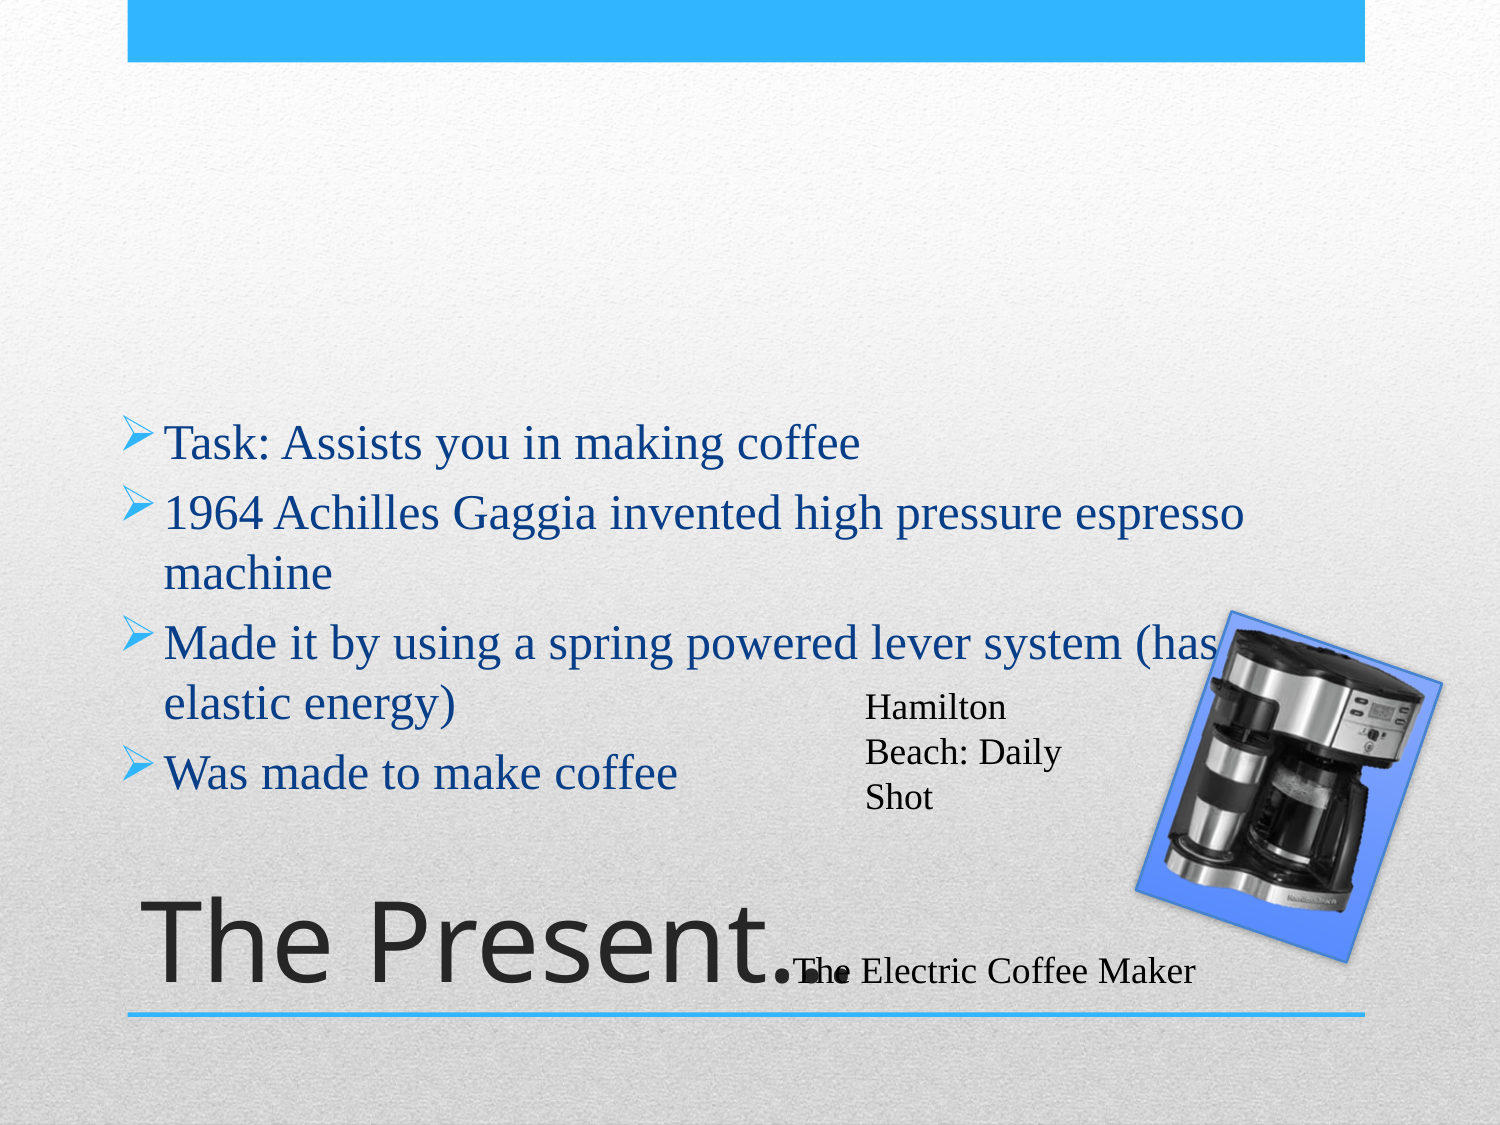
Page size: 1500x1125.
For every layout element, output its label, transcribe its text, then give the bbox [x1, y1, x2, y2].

title The Present… [125, 827, 1238, 1013]
text_box The Electric Coffee Maker [777, 938, 1403, 999]
picture [1139, 614, 1439, 938]
text_box Hamilton Beach: Daily Shot [849, 674, 1113, 825]
list Task: Assists you in making coffee 1964 Achilles Gaggia invented high pressure espresso machine Made it by using a spring powered lever system (has elastic energy) Was made to make coffee [103, 189, 1342, 827]
